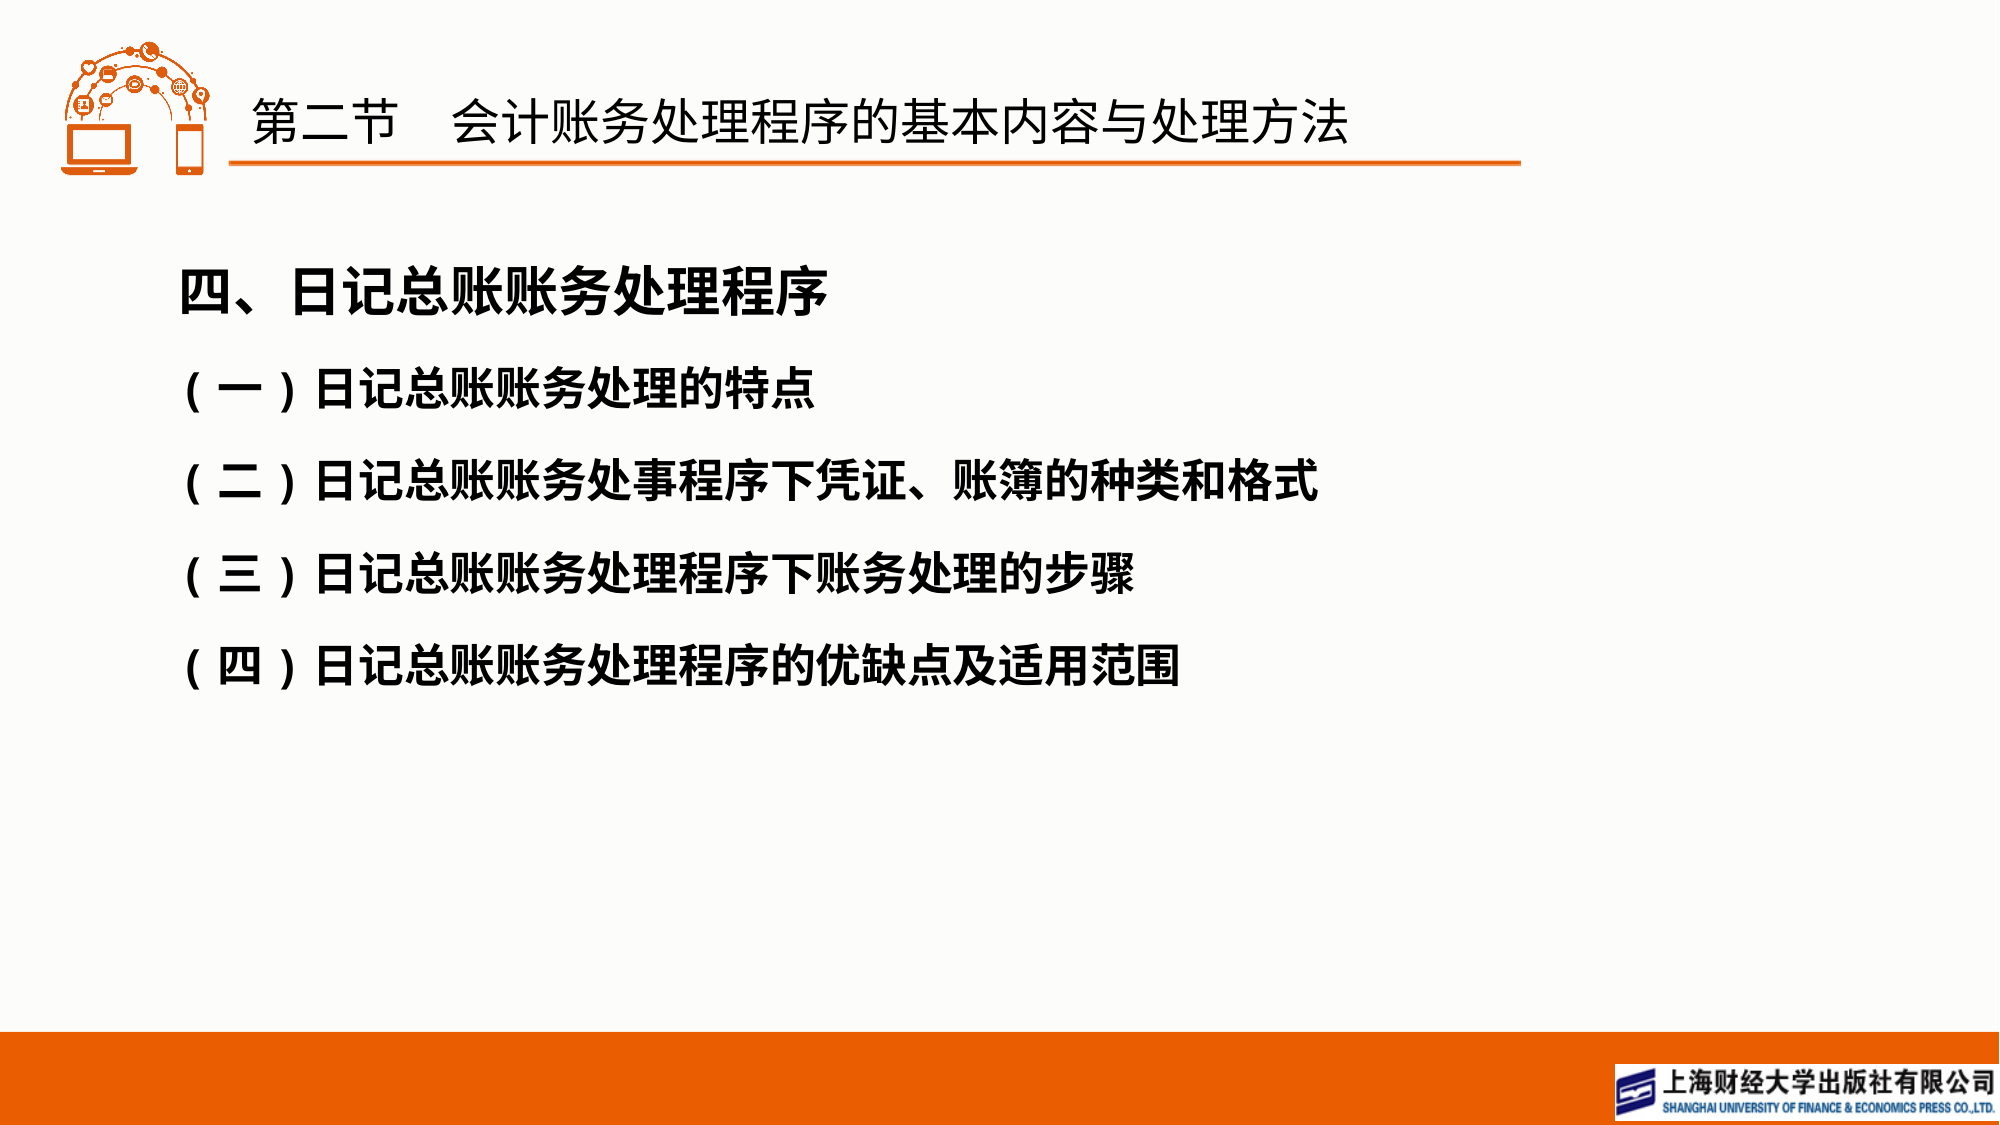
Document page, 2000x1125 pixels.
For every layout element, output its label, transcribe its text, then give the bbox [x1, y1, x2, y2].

list 四、日记总账账务处理程序 (一)日记总账账务处理的特点 (二)日记总账账务处事程序下凭证、账簿的种类和格式 (三)日记总账账务处理程序下账务处理的步骤 (四)日记总账账务处理程序的优缺点及适用范围 [163, 227, 1865, 1049]
picture [0, 0, 2000, 1125]
title 第二节 会计账务处理程序的基本内容与处理方法 [235, 82, 1605, 189]
